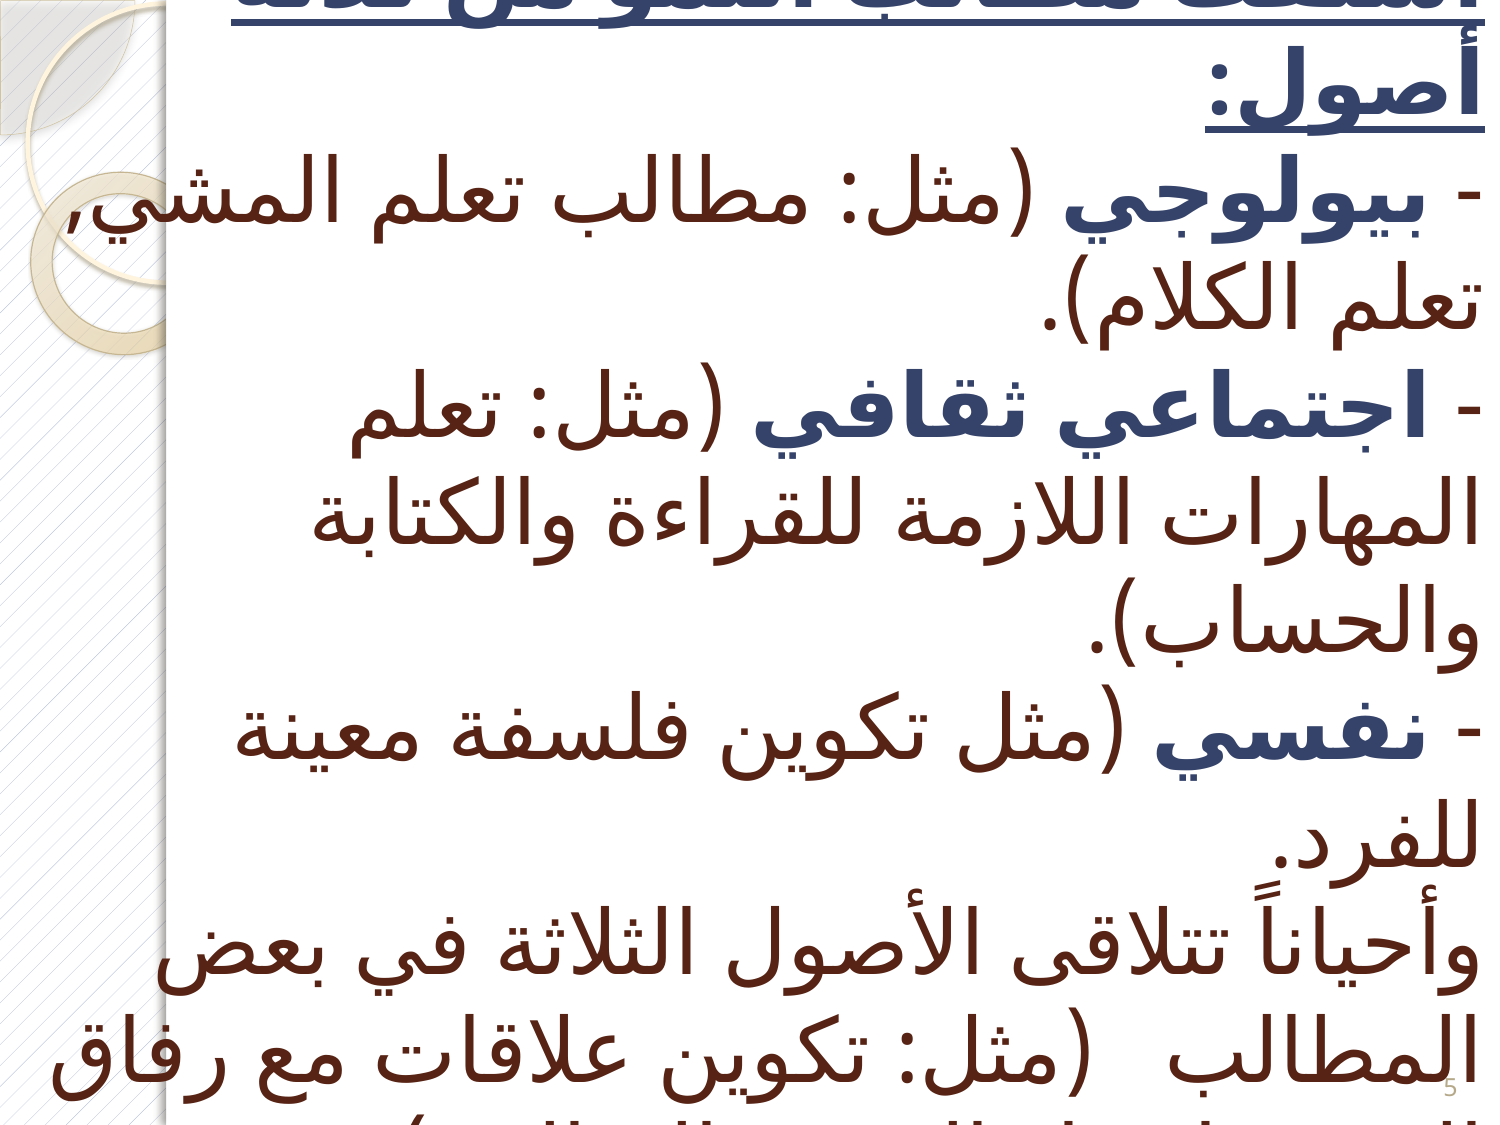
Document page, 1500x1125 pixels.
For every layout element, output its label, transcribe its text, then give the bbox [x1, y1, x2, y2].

slide_number 5 [1413, 1034, 1488, 1113]
title اشتقت مطالب النمو من ثلاثة أصول: - بيولوجي (مثل: مطالب تعلم المشي, تعلم الكلام). - اجتماعي ثقافي (مثل: تعلم المهارات اللازمة للقراءة والكتابة والحساب). - نفسي (مثل تكوين فلسفة معينة للفرد. وأحياناً تتلاقى الأصول الثلاثة في بعض المطالب (مثل: تكوين علاقات مع رفاق السن واختيار الزوجة الصالحة). [0, 0, 1500, 1125]
